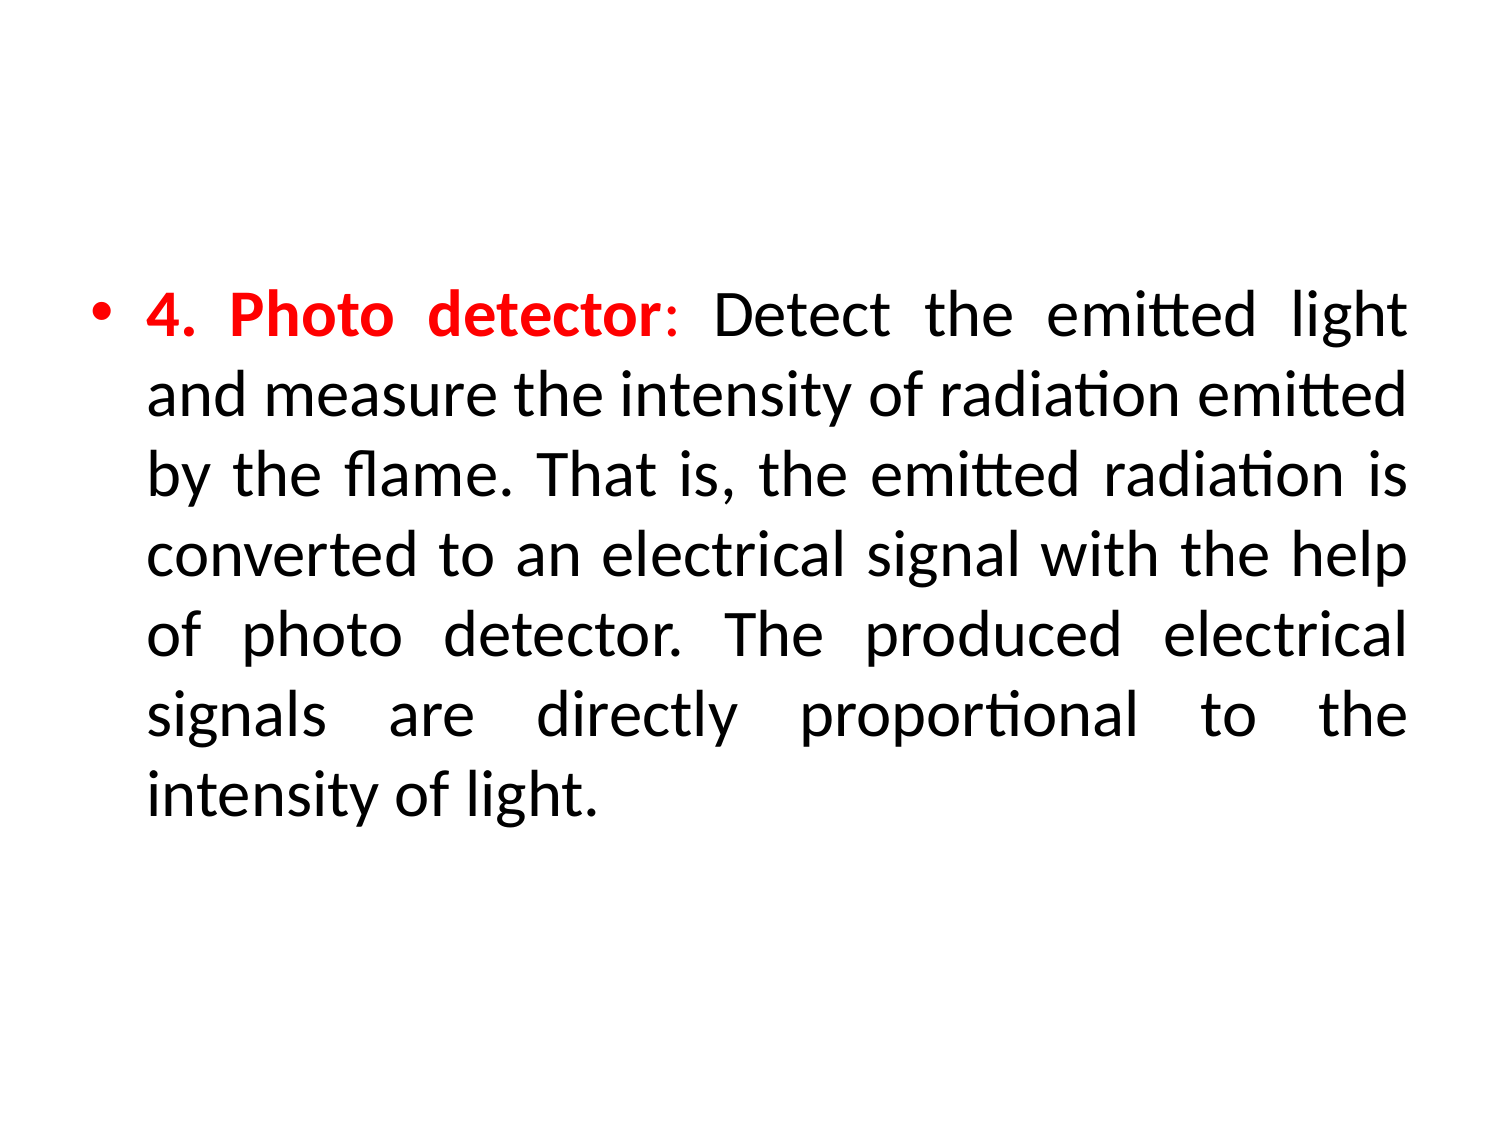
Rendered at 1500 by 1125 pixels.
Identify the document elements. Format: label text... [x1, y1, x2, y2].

list 4. Photo detector: Detect the emitted light and measure the intensity of radiation emitted by the flame. That is, the emitted radiation is converted to an electrical signal with the help of photo detector. The produced electrical signals are directly proportional to the intensity of light. [75, 262, 1425, 1005]
